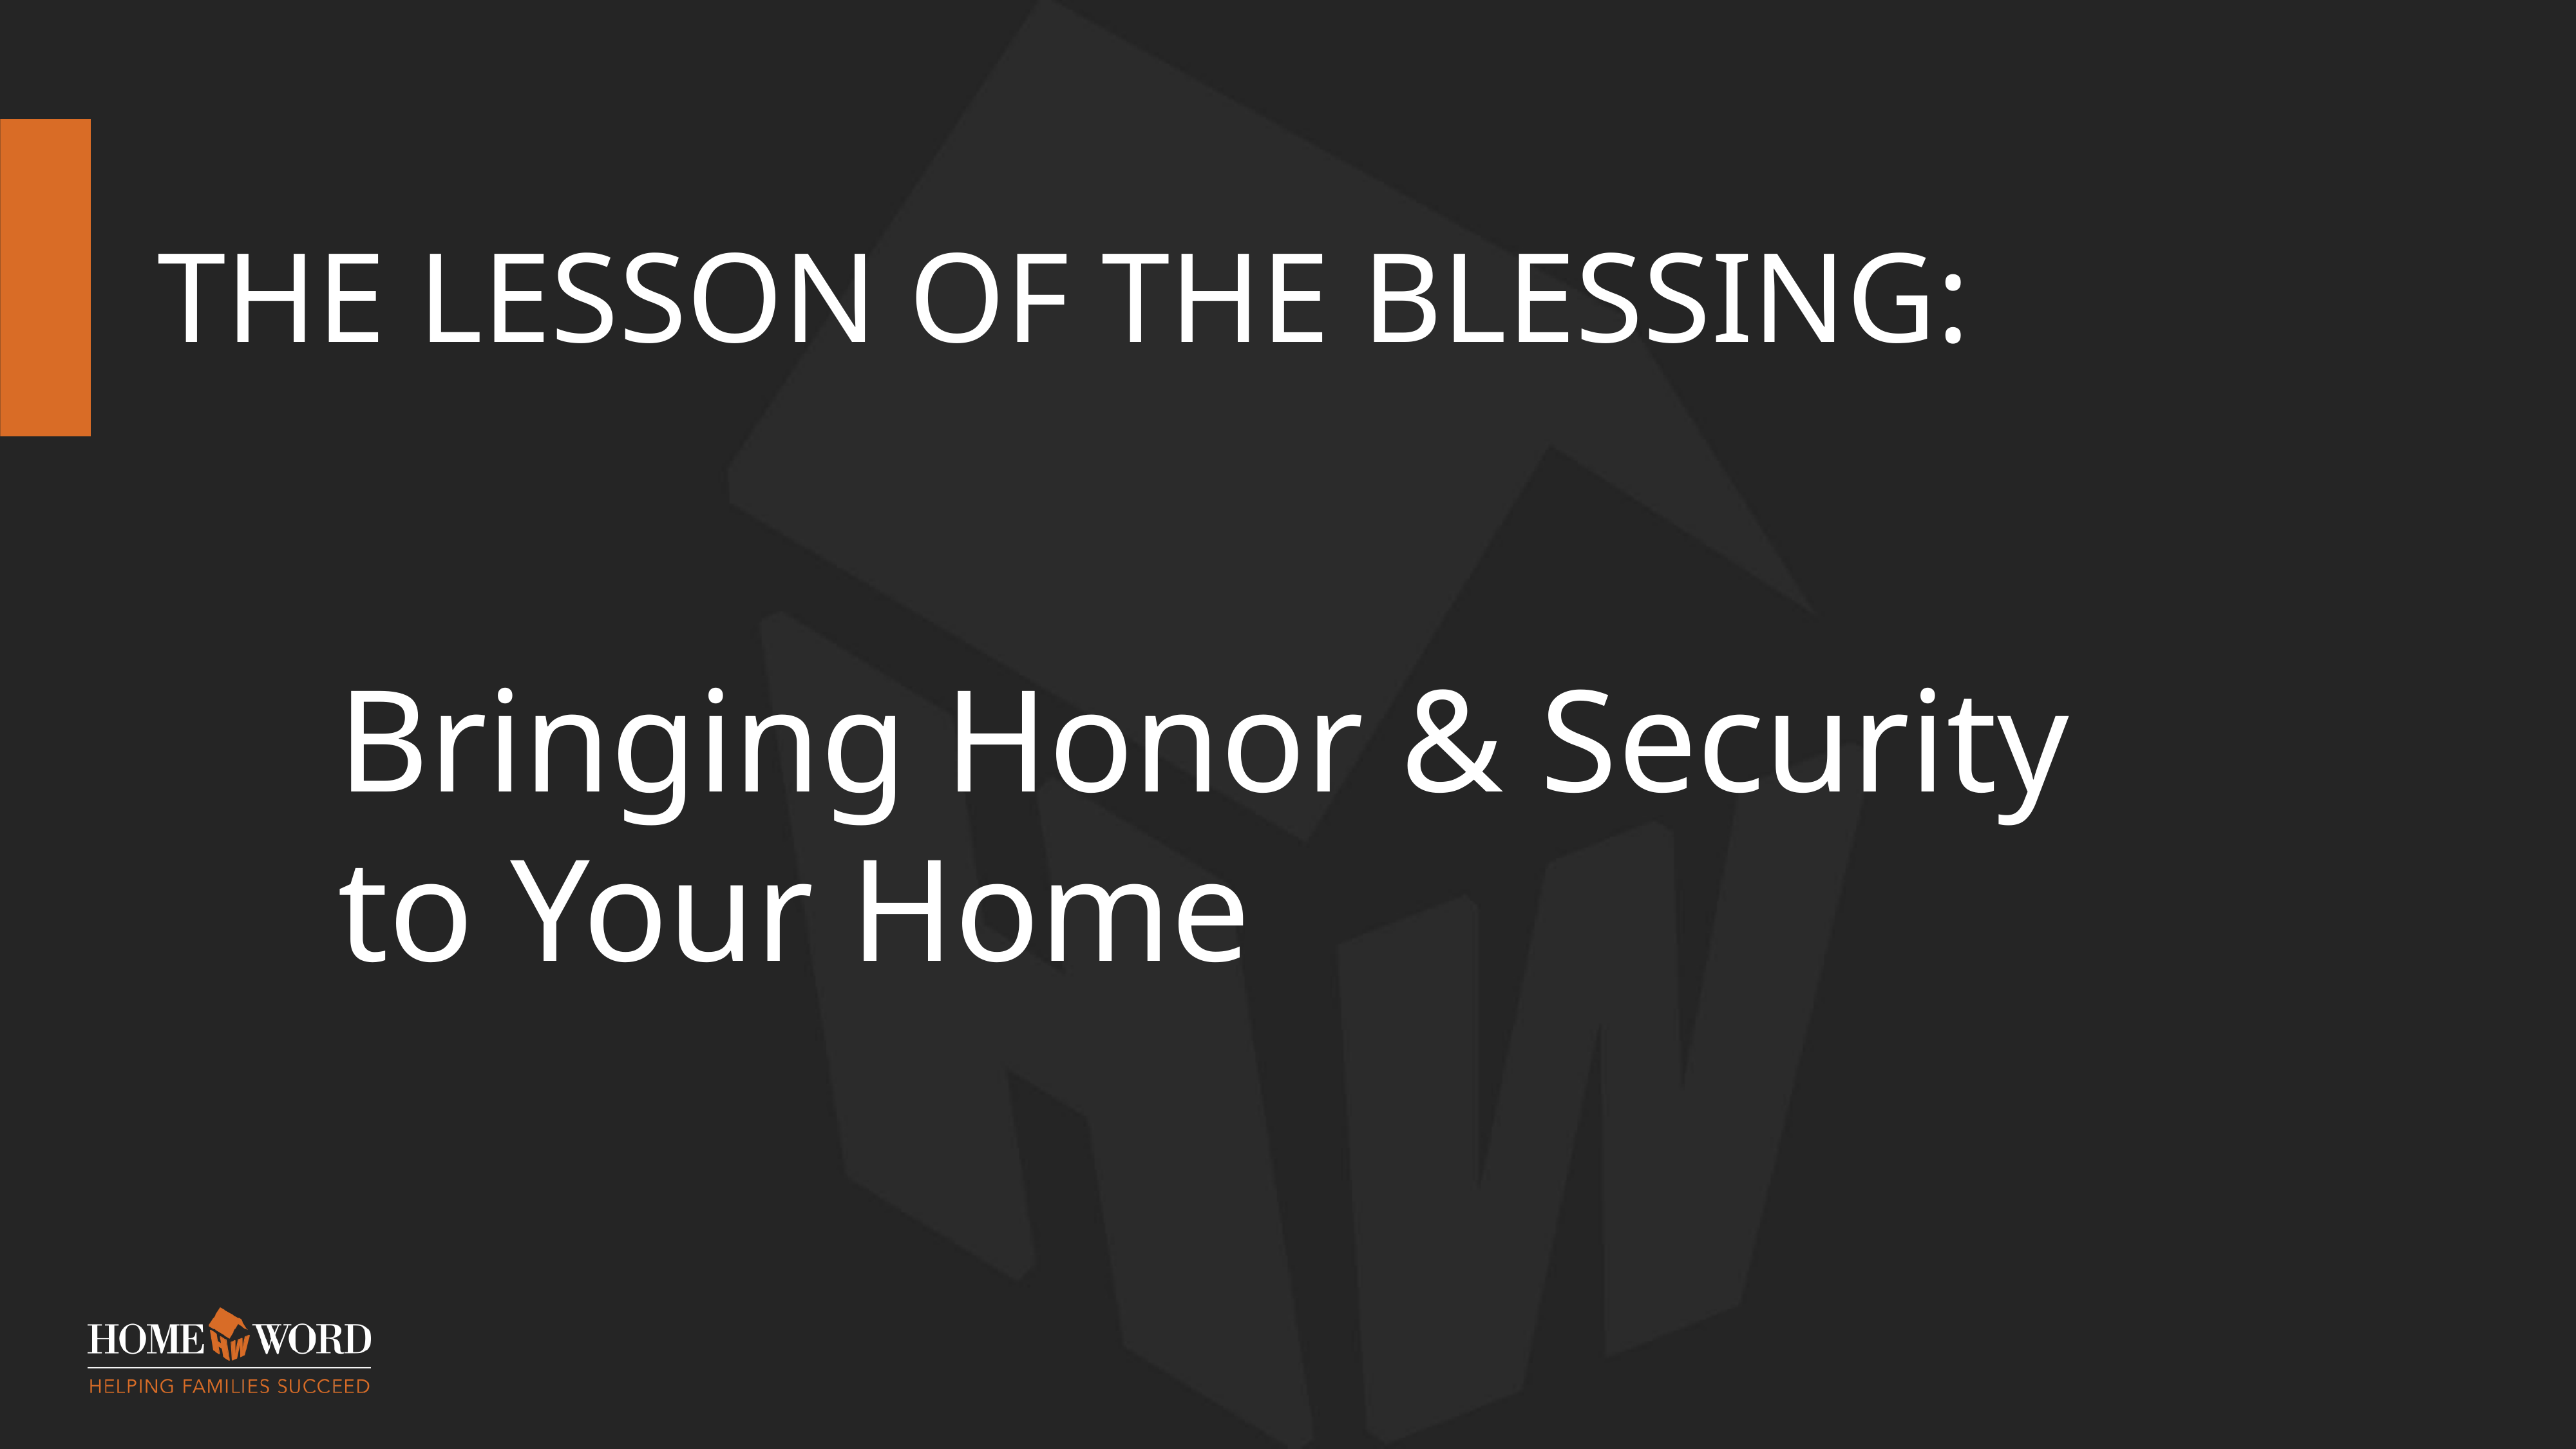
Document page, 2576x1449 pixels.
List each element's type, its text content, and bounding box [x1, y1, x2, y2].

title The Lesson of the Blessing: [151, 120, 2295, 466]
picture [0, 0, 2576, 1449]
text_box Bringing Honor & Security to Your Home [332, 645, 2232, 1196]
